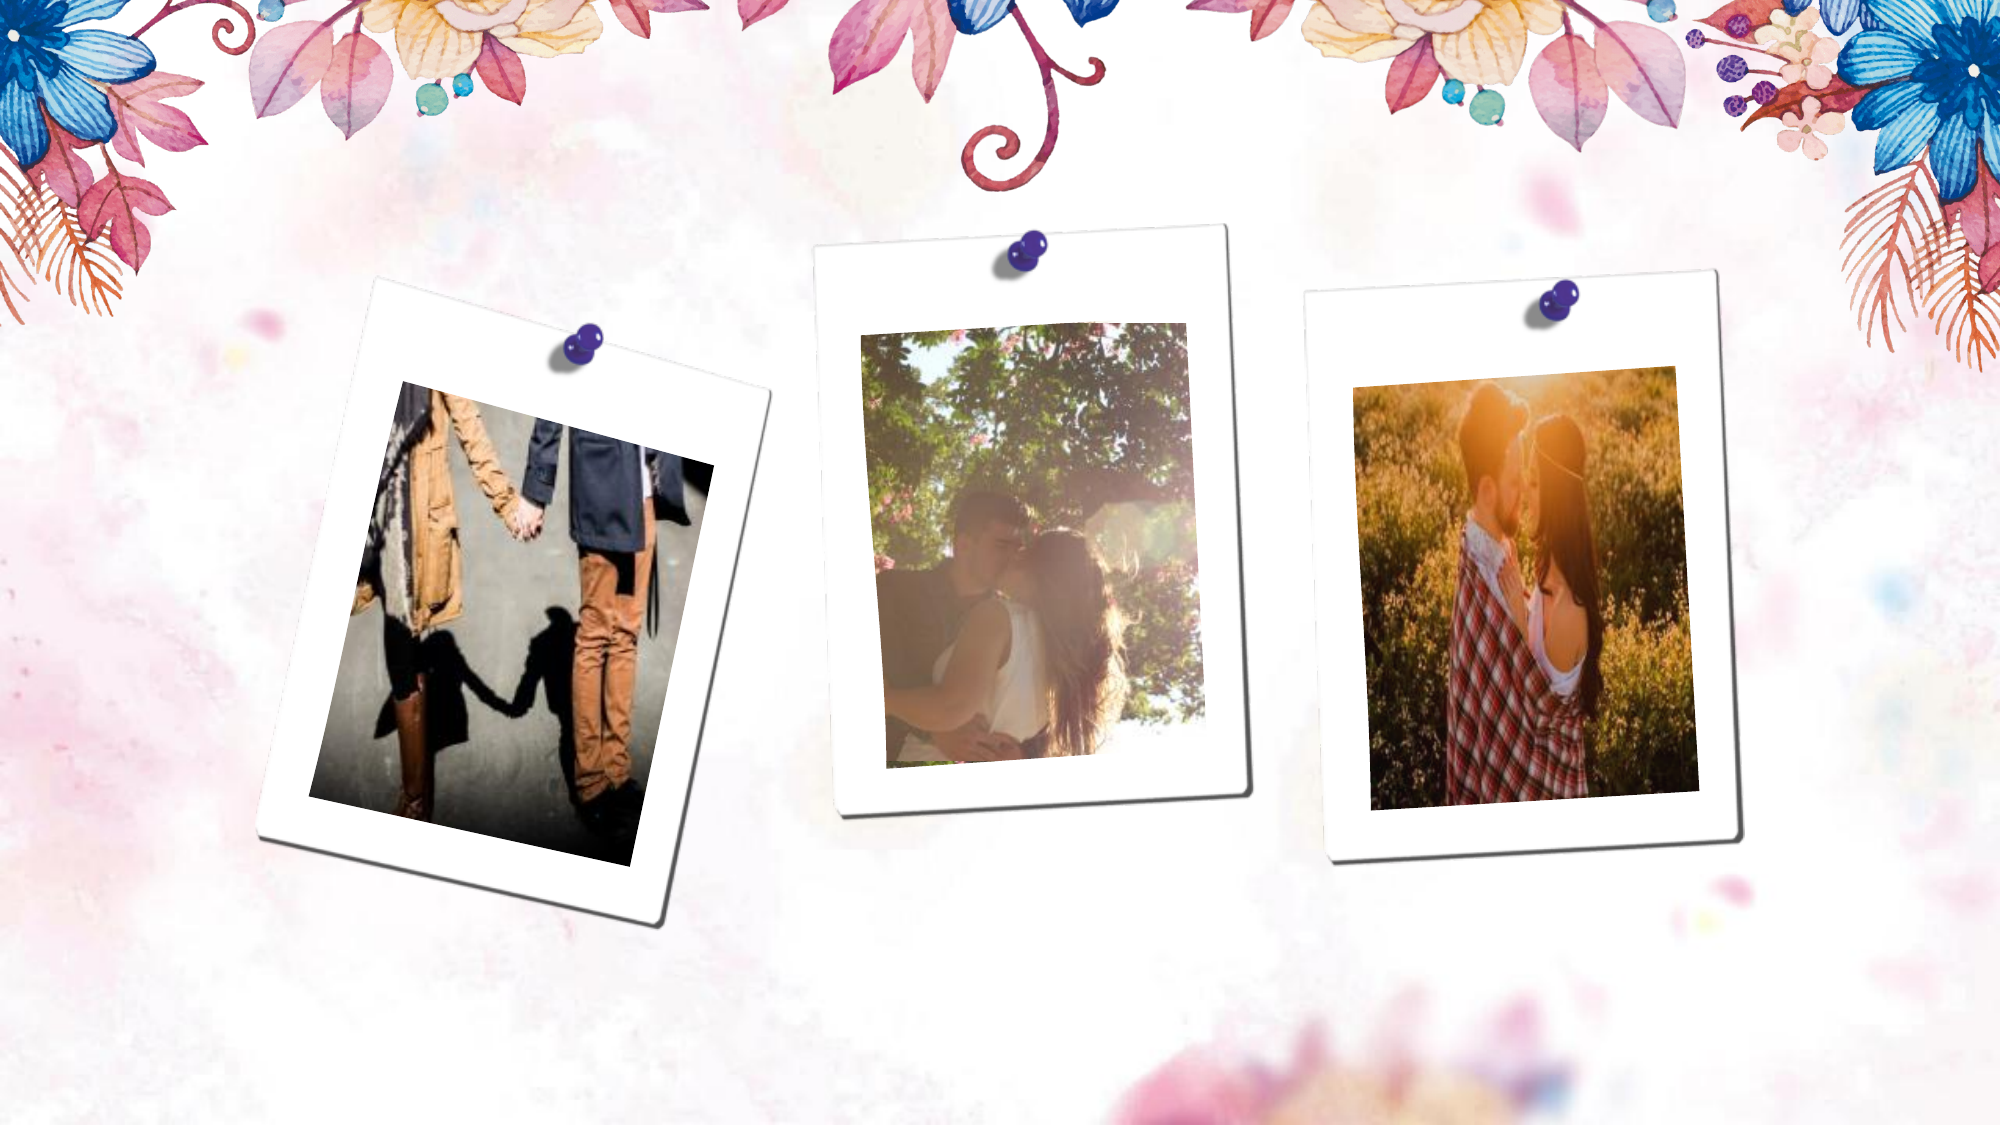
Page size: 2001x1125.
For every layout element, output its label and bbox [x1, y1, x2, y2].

picture [0, 0, 2000, 1125]
text_box [254, 223, 1745, 931]
